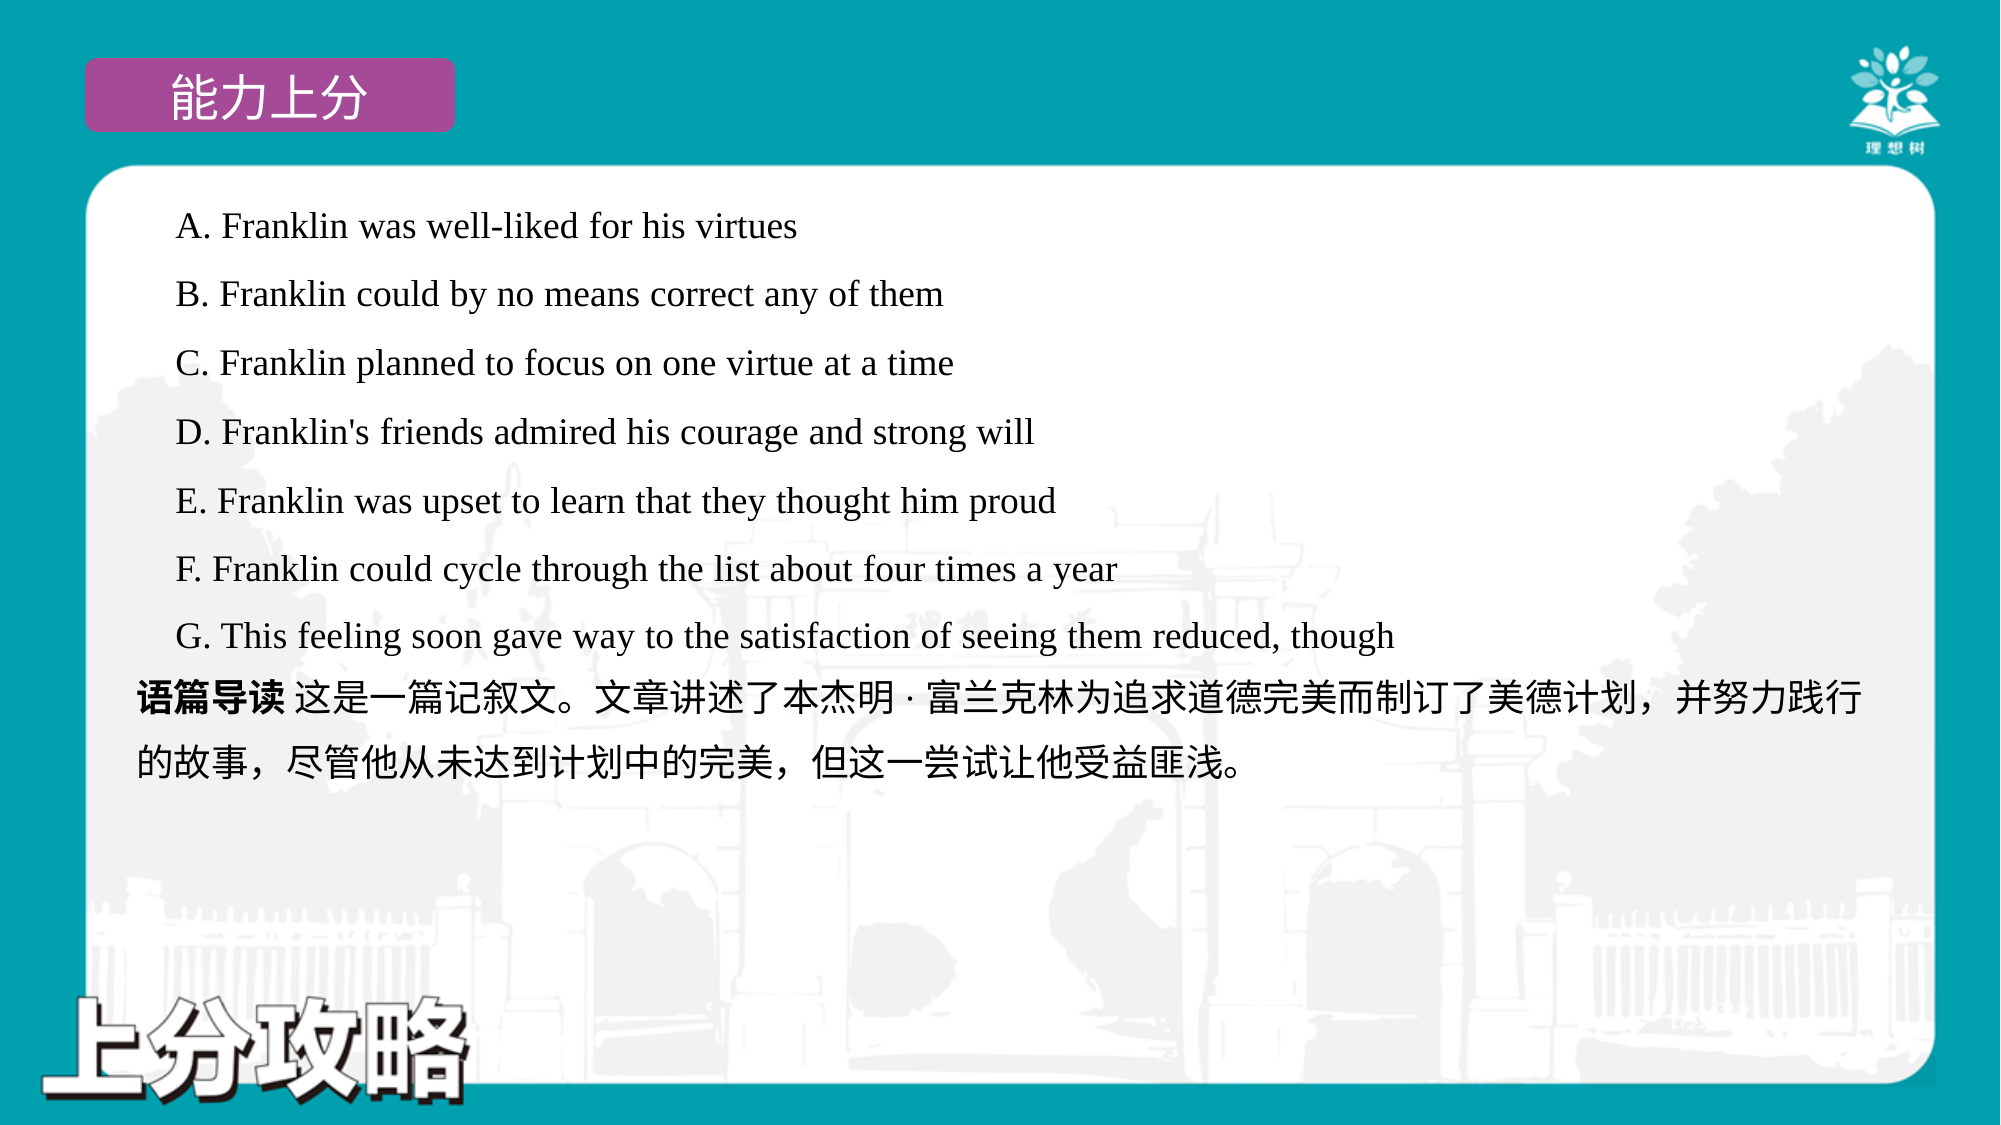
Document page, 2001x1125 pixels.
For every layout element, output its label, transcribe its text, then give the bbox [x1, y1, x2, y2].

picture [0, 0, 2000, 1125]
text_box 语篇导读 这是一篇记叙文。文章讲述了本杰明·富兰克林为追求道德完美而制订了美德计划，并努力践行 的故事，尽管他从未达到计划中的完美，但这一尝试让他受益匪浅。 [136, 650, 1865, 777]
text_box A. Franklin was well-liked for his virtues B. Franklin could by no means correct any of them C. Franklin planned to focus on one virtue at a time D. Franklin's friends admired his courage and strong will E. Franklin was upset to learn that they thought him proud F. Franklin could cycle through the list about four times a year G. This feeling soon gave way to the satisfaction of seeing them reduced, though#7 [136, 176, 1865, 648]
